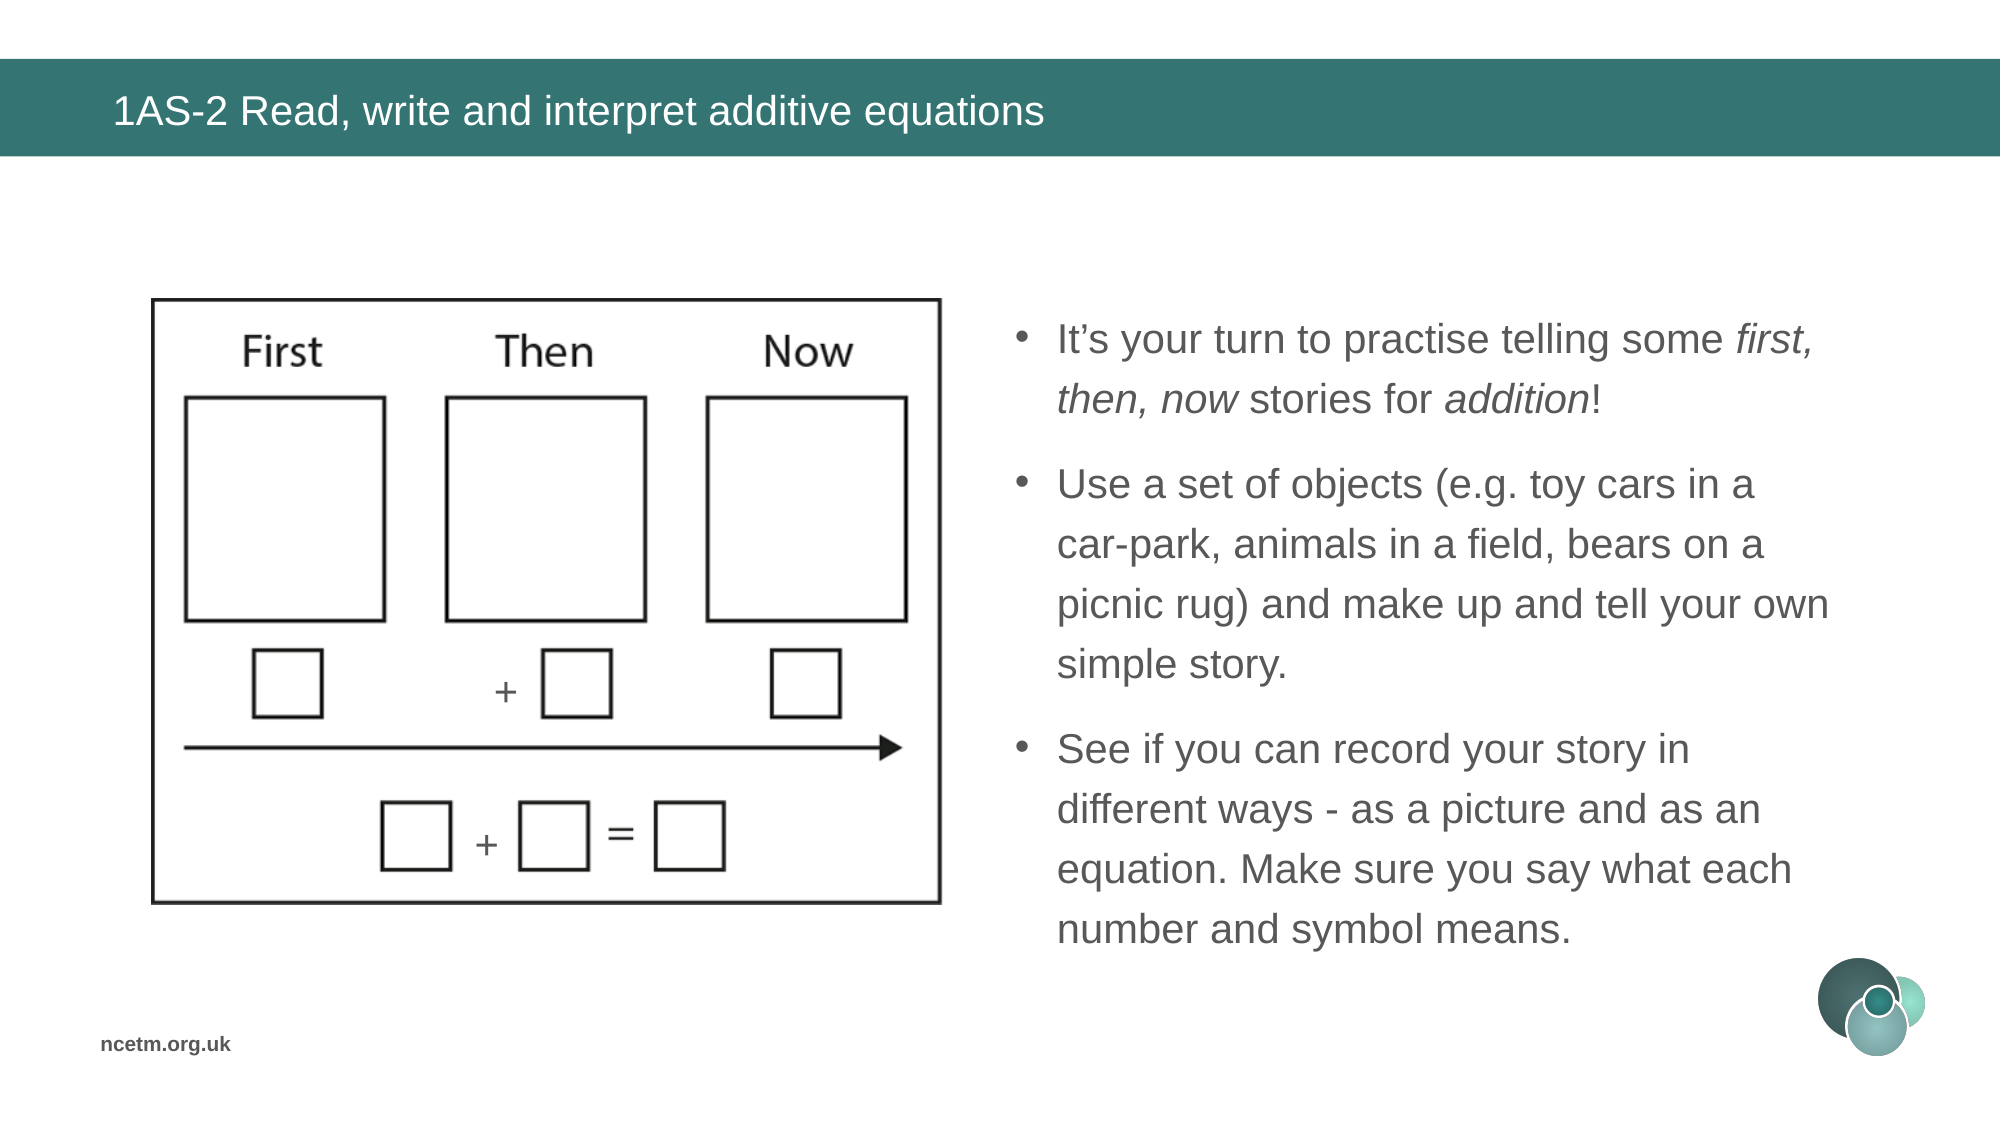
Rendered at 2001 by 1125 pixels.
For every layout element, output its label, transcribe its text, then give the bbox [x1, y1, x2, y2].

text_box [151, 298, 950, 906]
text_box It’s your turn to practise telling some first, then, now stories for addition! Use a set of objects (e.g. toy cars in a car-park, animals in a field, bears on a picnic rug) and make up and tell your own simple story. See if you can record your story in different ways - as a picture and as an equation. Make sure you say what each number and symbol means. [999, 294, 1849, 967]
picture [1818, 958, 1925, 1056]
title 1AS-2 Read, write and interpret additive equations [97, 76, 1945, 147]
